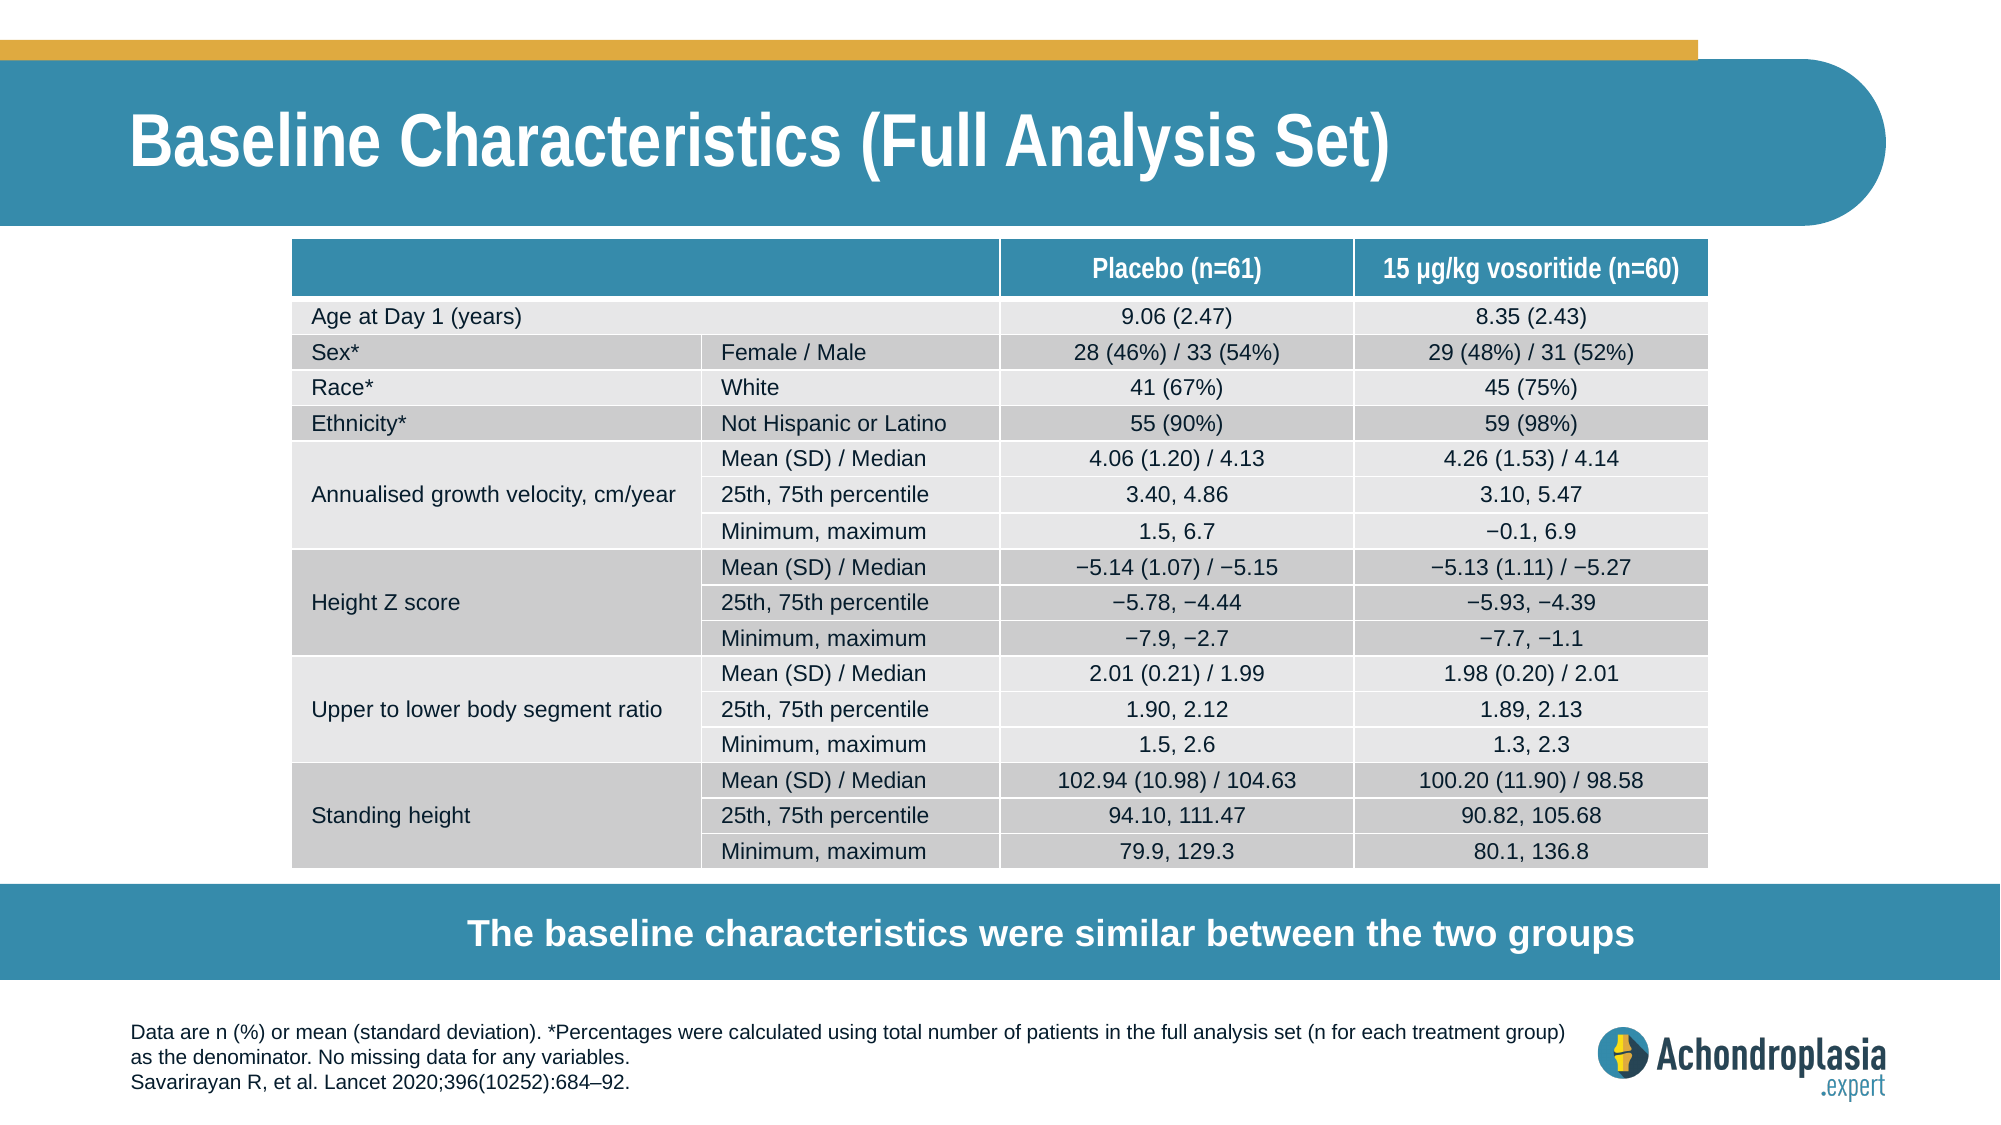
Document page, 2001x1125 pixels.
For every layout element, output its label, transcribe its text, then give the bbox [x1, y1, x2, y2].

table_cell 79.9, 129.3 [1001, 834, 1353, 868]
table_cell −5.13 (1.11) / −5.27 [1355, 550, 1708, 584]
list The baseline characteristics were similar between the two groups [0, 883, 2000, 980]
table_cell Annualised growth velocity, cm/year [292, 442, 701, 548]
table_cell 29 (48%) / 31 (52%) [1355, 335, 1708, 369]
table_cell −5.78, −4.44 [1001, 586, 1353, 620]
table_cell −0.1, 6.9 [1355, 514, 1708, 548]
table_cell 2.01 (0.21) / 1.99 [1001, 657, 1353, 691]
table_cell 1.5, 2.6 [1001, 728, 1353, 762]
table_cell Upper to lower body segment ratio [292, 657, 701, 762]
table_cell 41 (67%) [1001, 371, 1353, 405]
table_cell 80.1, 136.8 [1355, 834, 1708, 868]
table_cell Minimum, maximum [702, 621, 999, 655]
table_cell −5.93, −4.39 [1355, 586, 1708, 620]
table_cell Mean (SD) / Median [702, 550, 999, 584]
table_cell 25th, 75th percentile [702, 799, 999, 833]
table_cell 1.98 (0.20) / 2.01 [1355, 657, 1708, 691]
table_cell Minimum, maximum [702, 728, 999, 762]
table_cell White [702, 371, 999, 405]
table_cell Race* [292, 371, 701, 405]
table_cell 25th, 75th percentile [702, 477, 999, 512]
table_cell −7.7, −1.1 [1355, 621, 1708, 655]
table_cell Sex* [292, 335, 701, 369]
table_cell 4.06 (1.20) / 4.13 [1001, 442, 1353, 476]
table_cell 102.94 (10.98) / 104.63 [1001, 763, 1353, 797]
table_header [292, 239, 999, 296]
table_cell −5.14 (1.07) / −5.15 [1001, 550, 1353, 584]
title Baseline Characteristics (Full Analysis Set) [114, 59, 1886, 225]
table_cell 94.10, 111.47 [1001, 799, 1353, 833]
table_cell 3.10, 5.47 [1355, 477, 1708, 512]
table_header 15 μg/kg vosoritide (n=60) [1355, 239, 1708, 296]
table_header Placebo (n=61) [1001, 239, 1353, 296]
table_cell 9.06 (2.47) [1001, 302, 1353, 334]
table_cell Standing height [292, 763, 701, 868]
table_cell 4.26 (1.53) / 4.14 [1355, 442, 1708, 476]
table_cell Female / Male [702, 335, 999, 369]
table_cell 55 (90%) [1001, 406, 1353, 440]
table_cell Age at Day 1 (years) [292, 302, 999, 334]
table_cell 1.89, 2.13 [1355, 692, 1708, 726]
table_cell 59 (98%) [1355, 406, 1708, 440]
table_cell 25th, 75th percentile [702, 586, 999, 620]
table_cell −7.9, −2.7 [1001, 621, 1353, 655]
table_cell 25th, 75th percentile [702, 692, 999, 726]
table_cell 1.5, 6.7 [1001, 514, 1353, 548]
picture [1598, 1027, 1886, 1102]
table_cell Minimum, maximum [702, 514, 999, 548]
table_cell Mean (SD) / Median [702, 657, 999, 691]
table_cell Height Z score [292, 550, 701, 655]
table_cell 1.90, 2.12 [1001, 692, 1353, 726]
table_cell Not Hispanic or Latino [702, 406, 999, 440]
table_cell 1.3, 2.3 [1355, 728, 1708, 762]
table_cell Mean (SD) / Median [702, 442, 999, 476]
footer Data are n (%) or mean (standard deviation). *Percentages were calculated using total number of patients in the full analysis set (n for each treatment group) as the denominator. No missing data for any variables. Savarirayan R, et al. Lancet 2020;396(10252):684–92. [115, 1005, 1598, 1102]
table_cell Ethnicity* [292, 406, 701, 440]
table_cell 100.20 (11.90) / 98.58 [1355, 763, 1708, 797]
table_cell 8.35 (2.43) [1355, 302, 1708, 334]
table_cell 90.82, 105.68 [1355, 799, 1708, 833]
table_cell Mean (SD) / Median [702, 763, 999, 797]
table_cell Minimum, maximum [702, 834, 999, 868]
table_cell 45 (75%) [1355, 371, 1708, 405]
table_cell 28 (46%) / 33 (54%) [1001, 335, 1353, 369]
table_cell 3.40, 4.86 [1001, 477, 1353, 512]
